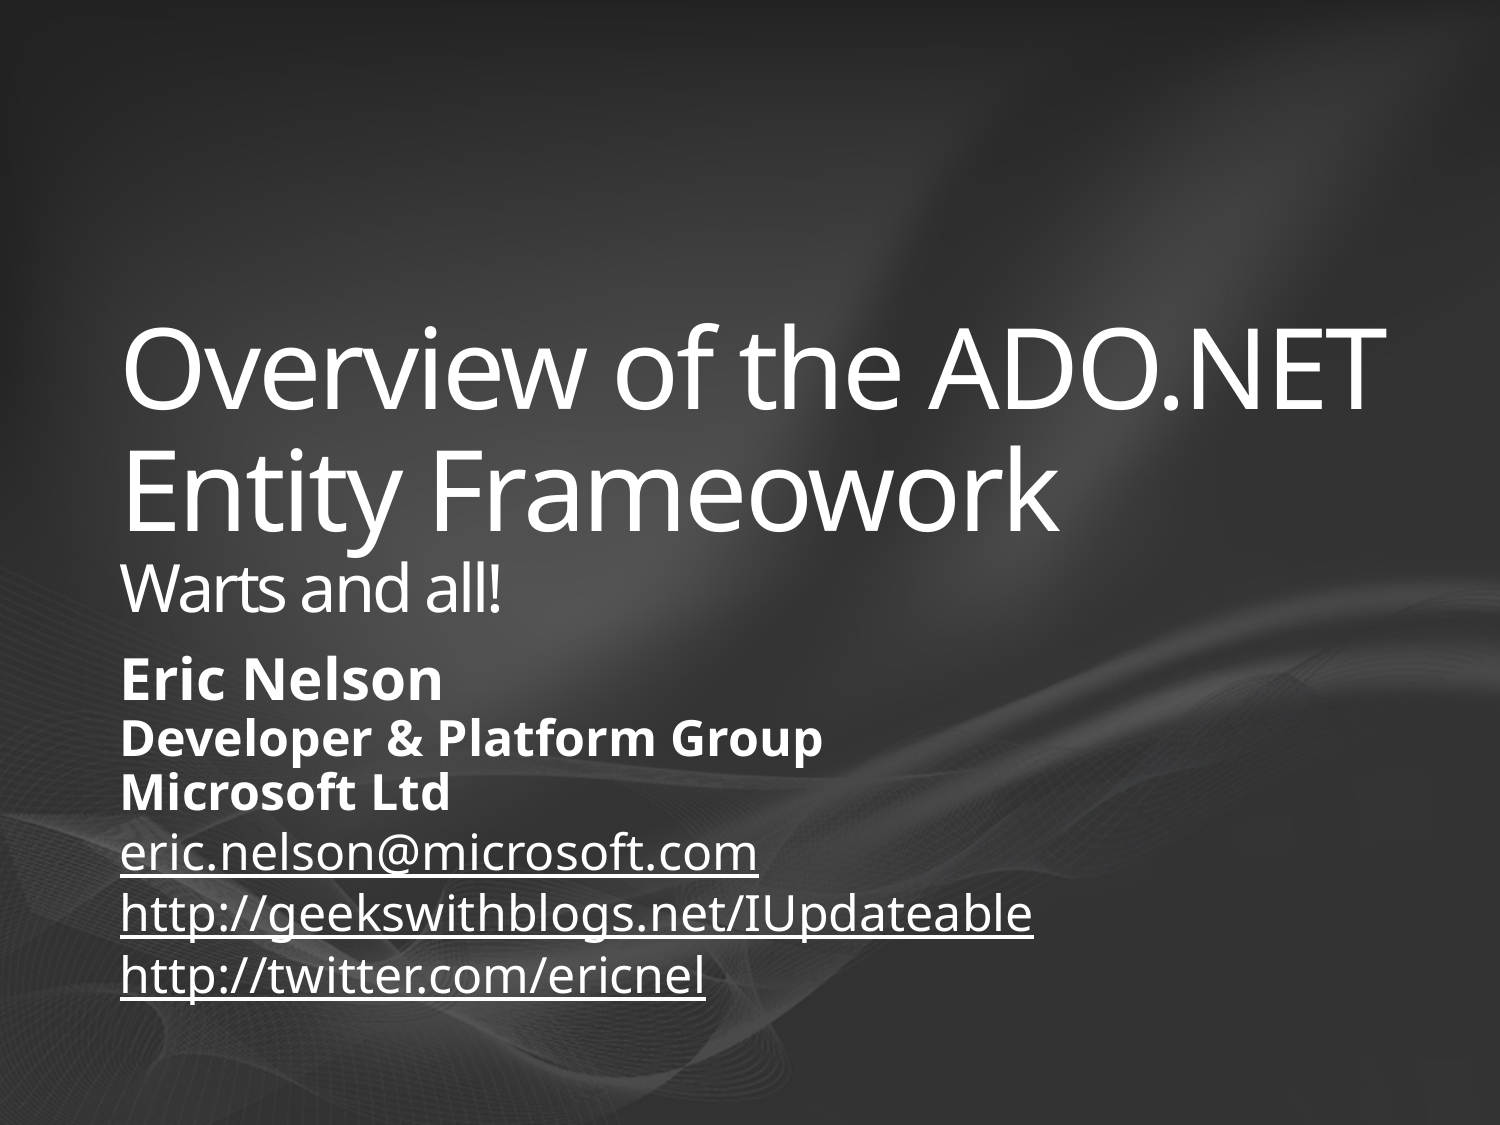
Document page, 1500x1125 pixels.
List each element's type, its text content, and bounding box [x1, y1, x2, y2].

subtitle Eric Nelson Developer & Platform Group Microsoft Ltd eric.nelson@microsoft.com http://geekswithblogs.net/IUpdateable http://twitter.com/ericnel [119, 650, 1438, 1000]
picture [0, 0, 1500, 1125]
title Overview of the ADO.NET Entity Frameowork Warts and all! [119, 312, 1438, 563]
